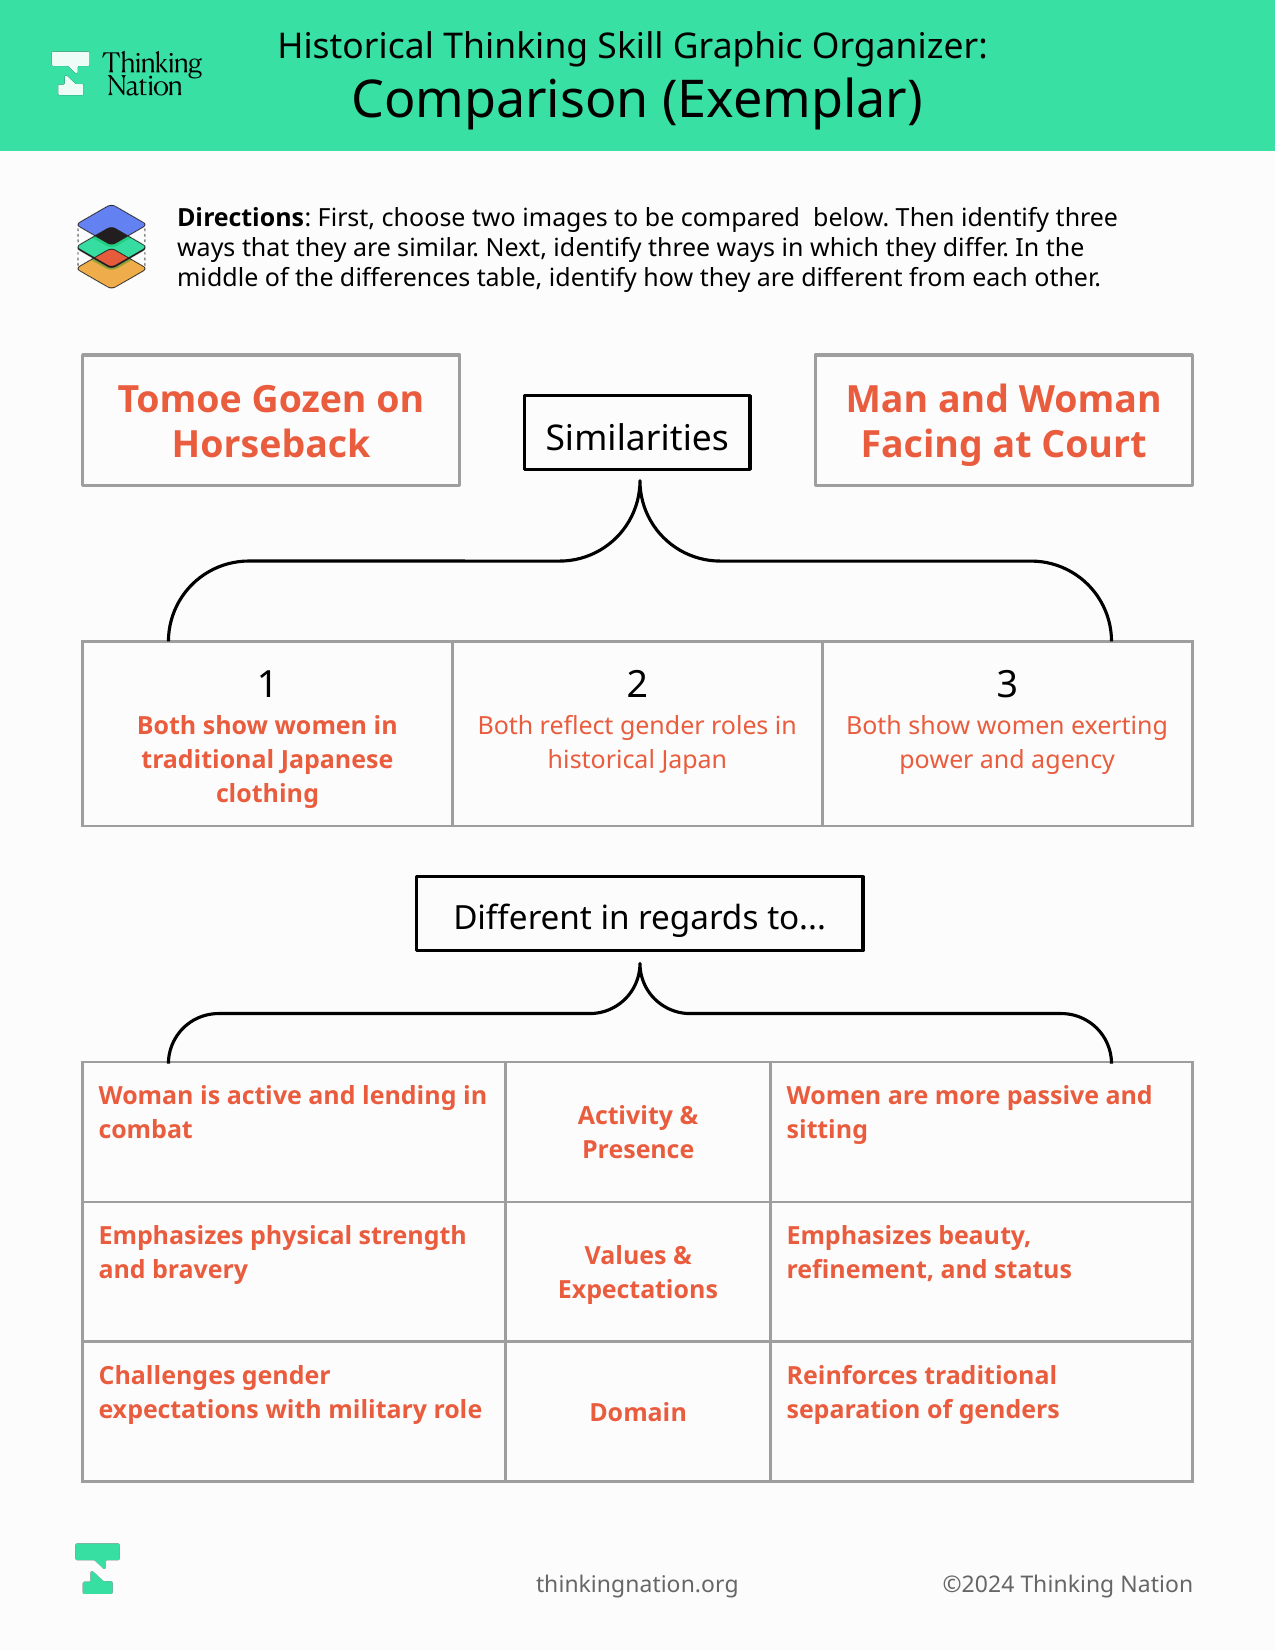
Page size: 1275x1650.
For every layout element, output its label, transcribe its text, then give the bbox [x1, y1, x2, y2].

table_cell Emphasizes physical strength and bravery [84, 1203, 504, 1340]
table_header 3 Both show women exerting power and agency [824, 643, 1191, 825]
table_cell Reinforces traditional separation of genders [772, 1343, 1191, 1480]
table_header 1 Both show women in traditional Japanese clothing [84, 643, 451, 825]
table_cell Values & Expectations [507, 1203, 769, 1340]
text_box [168, 480, 1112, 642]
picture [35, 37, 207, 109]
picture [56, 190, 168, 303]
text_box [168, 963, 1112, 1064]
text_box ©2024 Thinking Nation [907, 1553, 1210, 1605]
table_cell Challenges gender expectations with military role [84, 1343, 504, 1480]
table_header Activity & Presence [507, 1064, 769, 1201]
text_box Different in regards to... [416, 876, 864, 951]
text_box Similarities [524, 395, 751, 470]
text_box Tomoe Gozen on Horseback [82, 354, 460, 486]
picture [62, 1533, 133, 1604]
text_box Man and Woman Facing at Court [815, 354, 1193, 486]
text_box Directions: First, choose two images to be compared below. Then identify three ways that they are similar. Next, identify three ways in which they differ. In the middle of the differences table, identify how they are different from each other. [169, 191, 1158, 302]
text_box Historical Thinking Skill Graphic Organizer: Comparison (Exemplar) [0, 0, 1275, 151]
table_header Women are more passive and sitting [772, 1063, 1191, 1201]
table_header 2 Both reflect gender roles in historical Japan [454, 643, 821, 825]
table_header Woman is active and lending in combat [84, 1063, 504, 1201]
text_box thinkingnation.org [486, 1553, 789, 1605]
table_cell Emphasizes beauty, refinement, and status [772, 1203, 1191, 1340]
table_cell Domain [507, 1343, 769, 1480]
